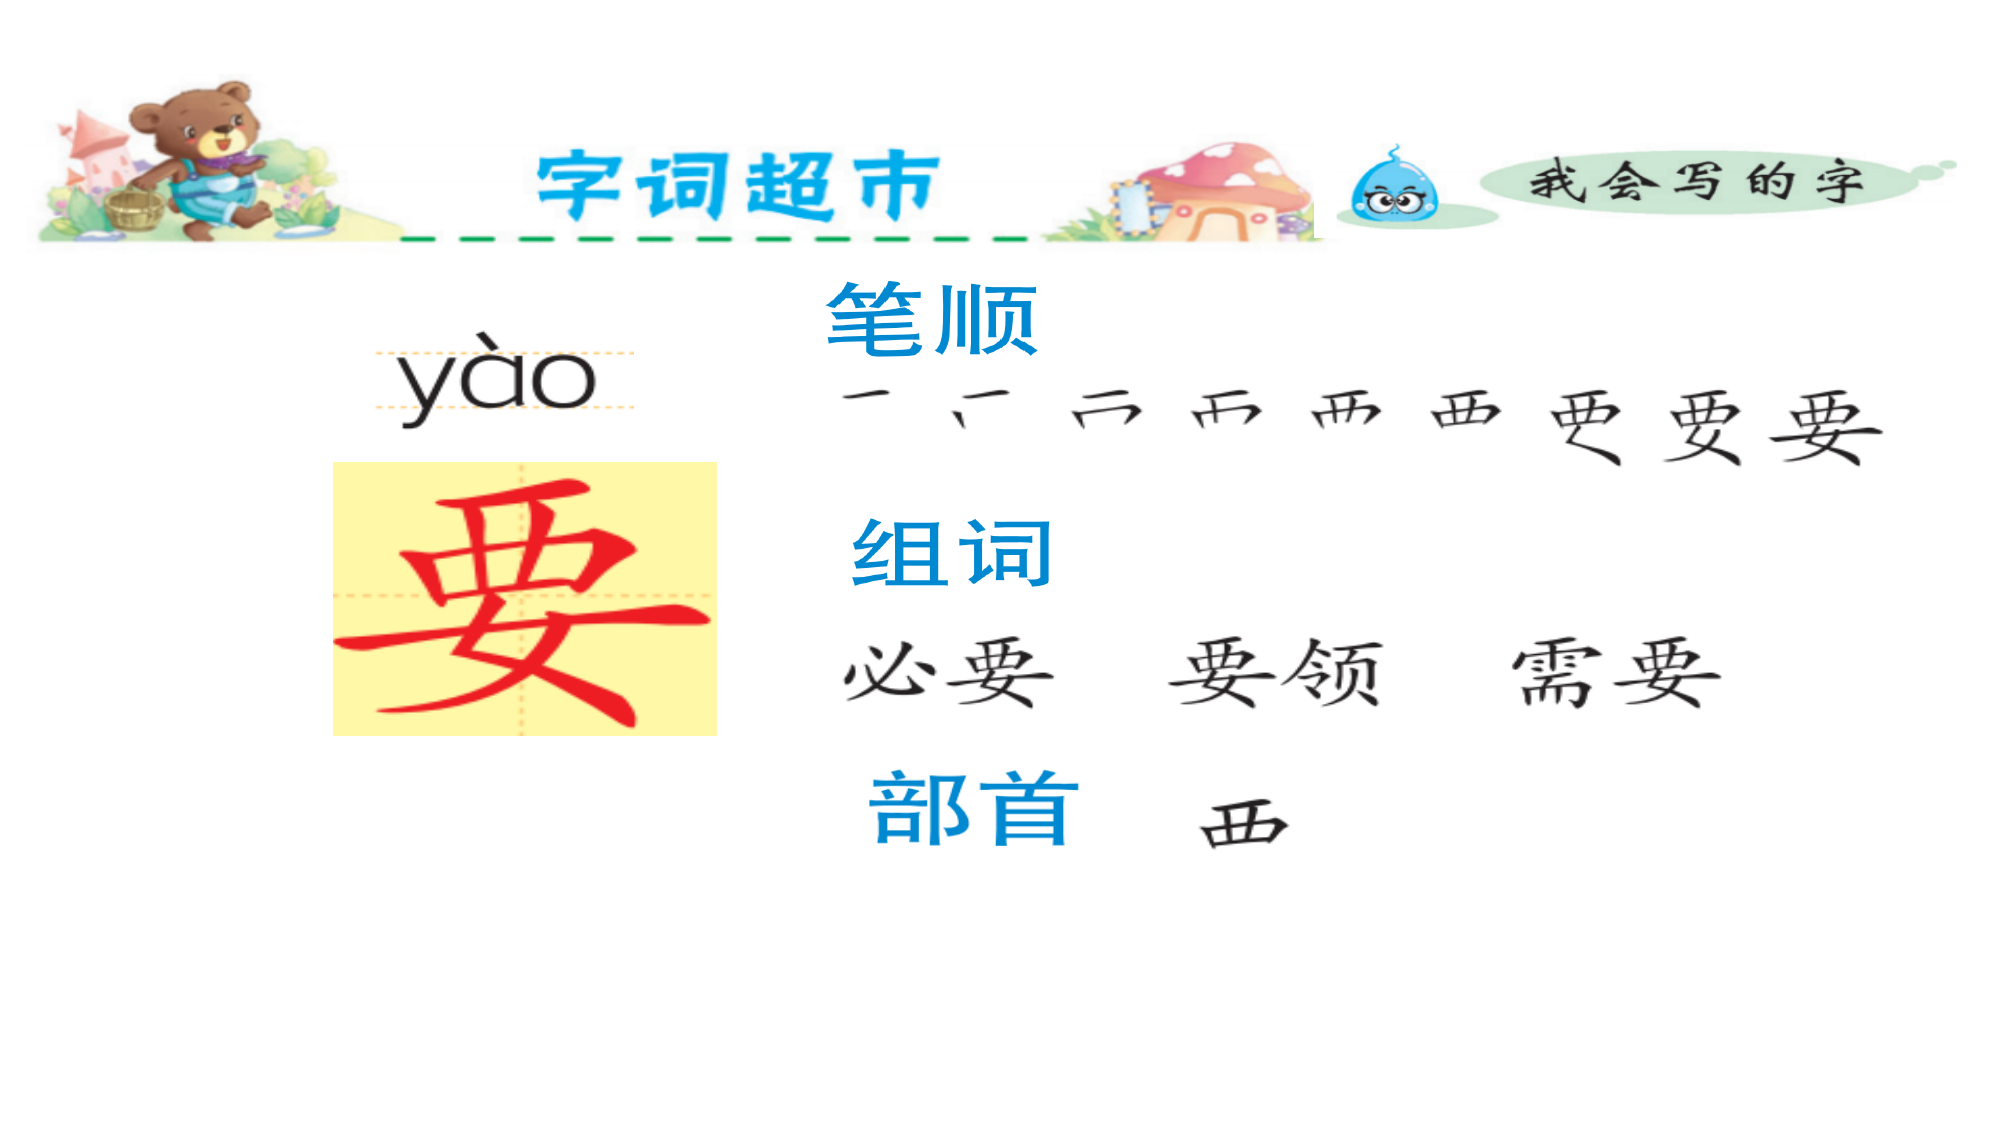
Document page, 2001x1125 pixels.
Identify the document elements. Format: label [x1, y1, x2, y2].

picture [835, 624, 1734, 722]
picture [833, 378, 1900, 475]
picture [816, 274, 1071, 368]
picture [849, 512, 1067, 593]
picture [0, 74, 2000, 268]
picture [333, 462, 717, 736]
picture [1166, 774, 1321, 863]
picture [372, 312, 634, 446]
picture [849, 762, 1084, 849]
